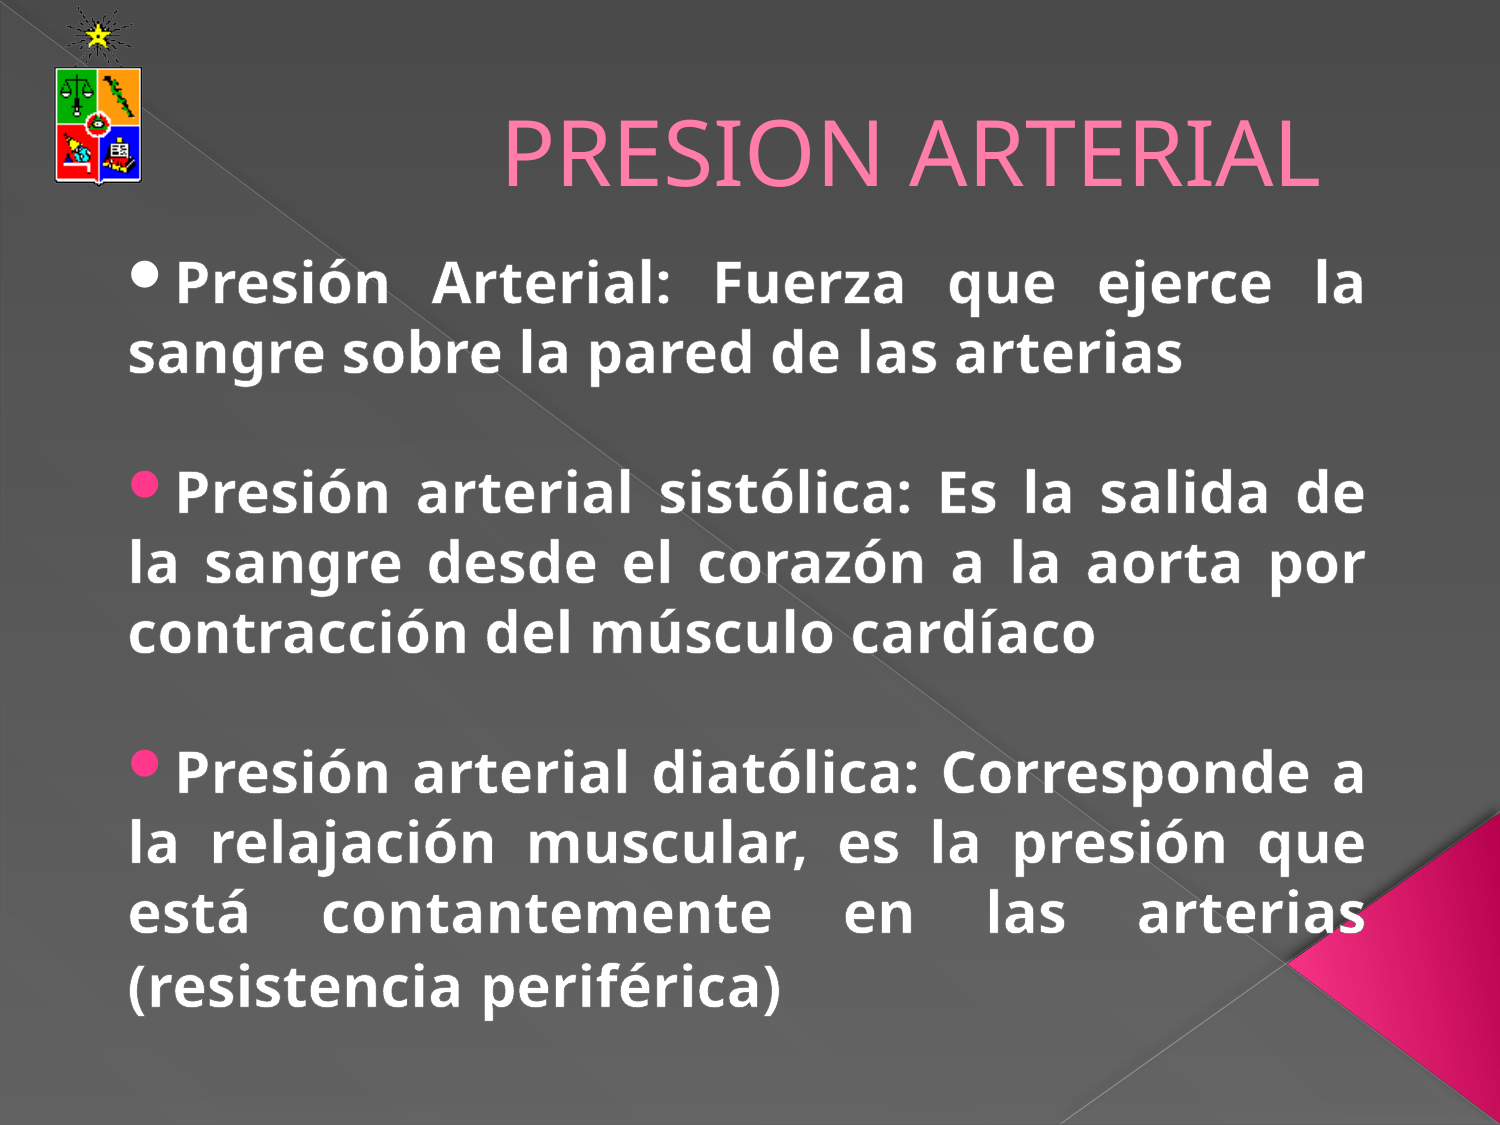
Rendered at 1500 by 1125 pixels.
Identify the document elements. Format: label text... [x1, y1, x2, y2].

picture [37, 0, 160, 193]
title PRESION ARTERIAL [212, 37, 1338, 213]
subtitle Presión Arterial: Fuerza que ejerce la sangre sobre la pared de las arterias Presión arterial sistólica: Es la salida de la sangre desde el corazón a la aorta por contracción del músculo cardíaco Presión arterial diatólica: Corresponde a la relajación muscular, es la presión que está contantemente en las arterias (resistencia periférica) [112, 237, 1388, 1038]
